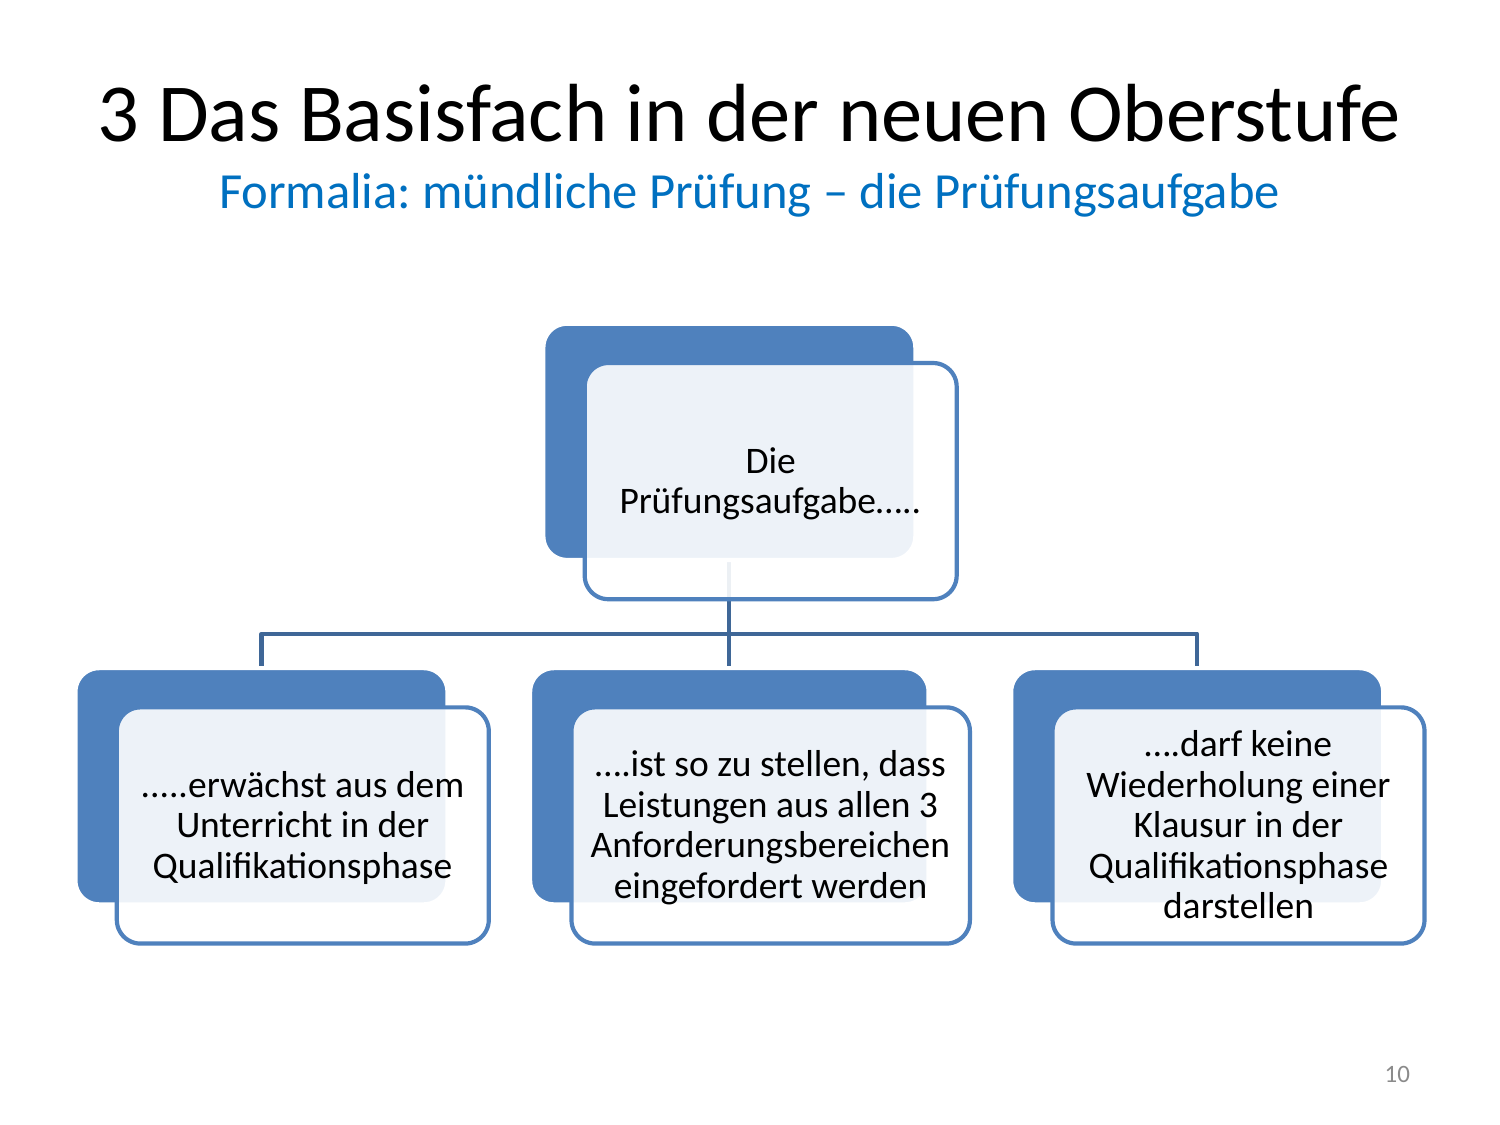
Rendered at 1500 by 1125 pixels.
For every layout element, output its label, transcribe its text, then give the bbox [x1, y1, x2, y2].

slide_number 10 [1074, 1042, 1425, 1103]
title 3 Das Basisfach in der neuen Oberstufe Formalia: mündliche Prüfung – die Prüfungsaufgabe [75, 45, 1425, 233]
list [74, 262, 1426, 1006]
